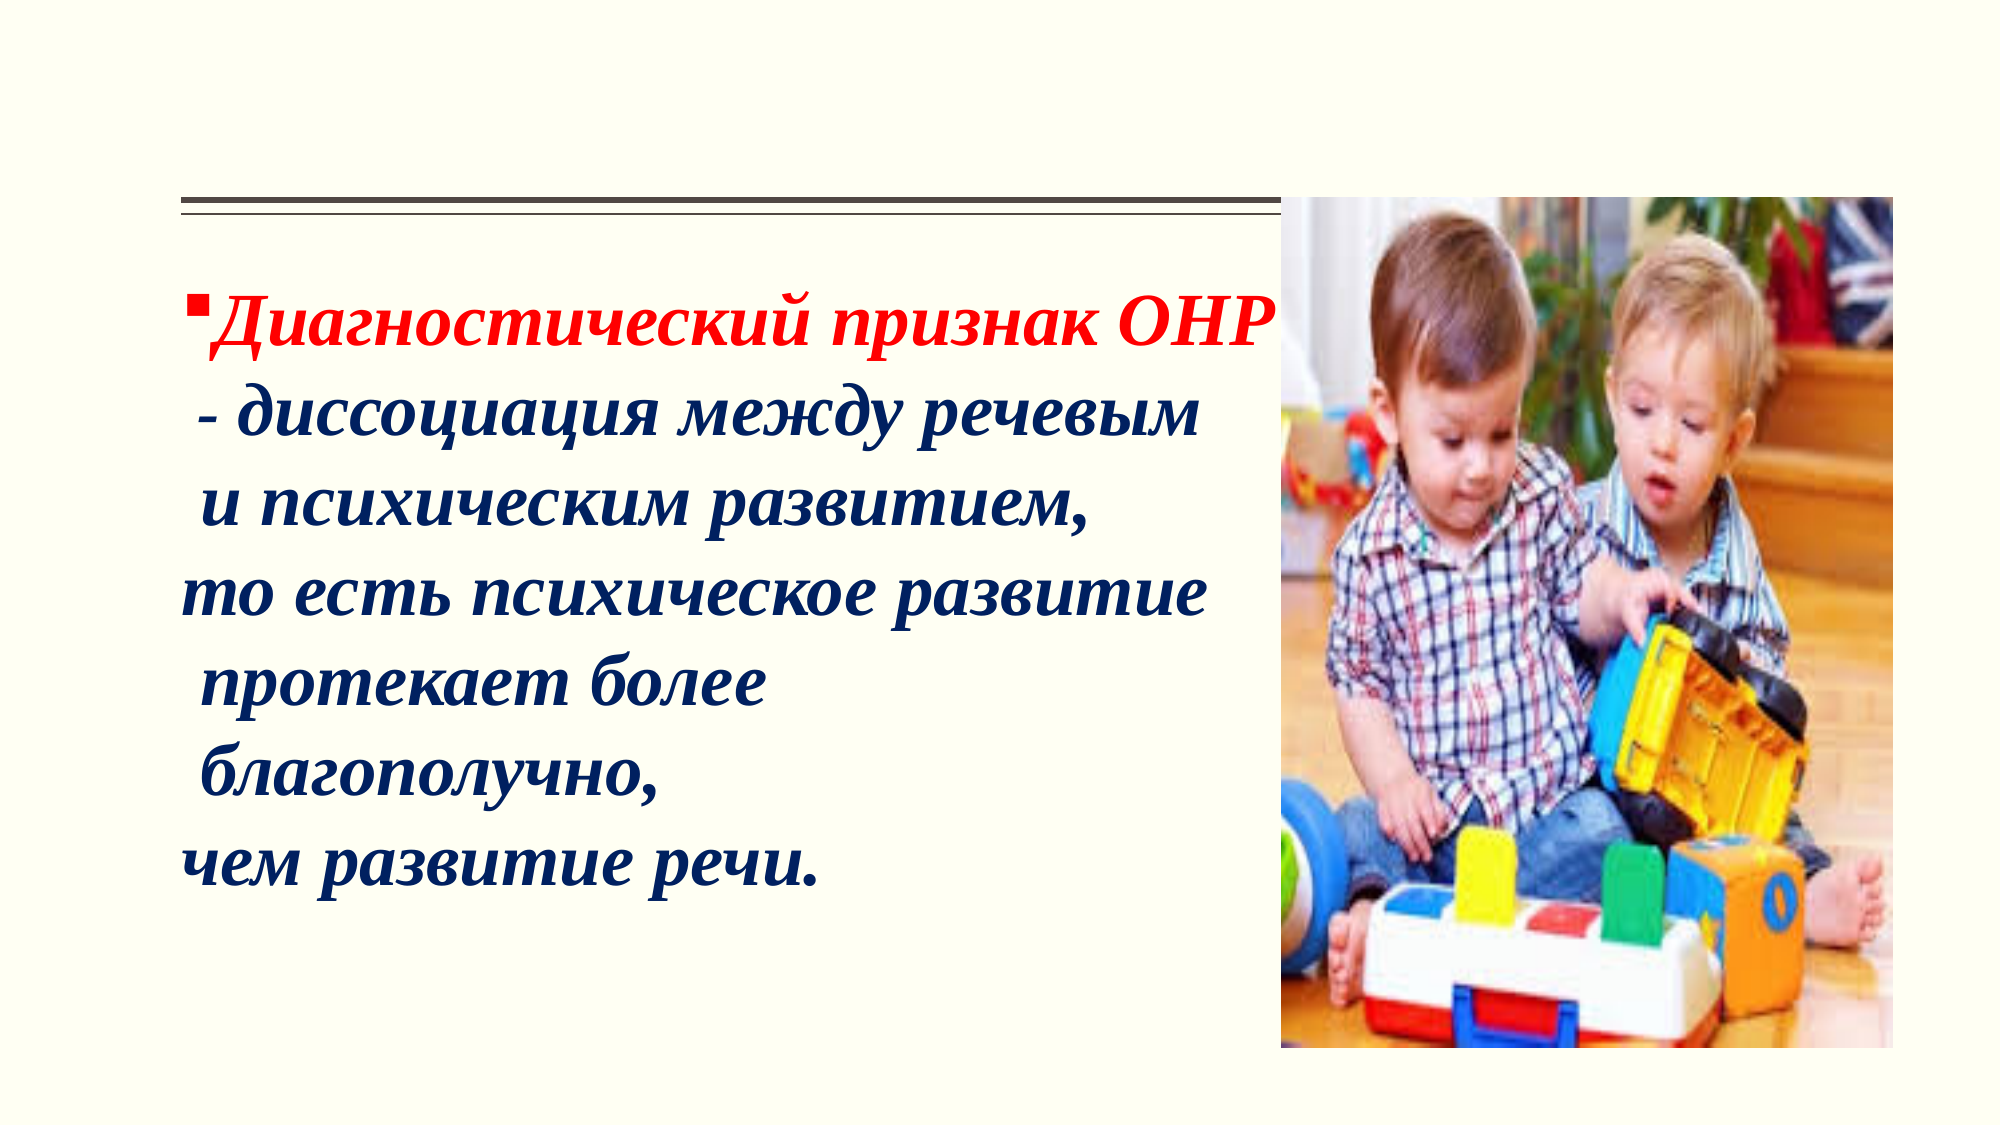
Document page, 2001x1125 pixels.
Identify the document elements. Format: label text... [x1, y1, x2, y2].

list Диагностический признак ОНР - диссоциация между речевым и психическим развитием, то есть психическое развитие протекает более благополучно, чем развитие речи. [181, 262, 1275, 1013]
picture [1281, 197, 1893, 1048]
